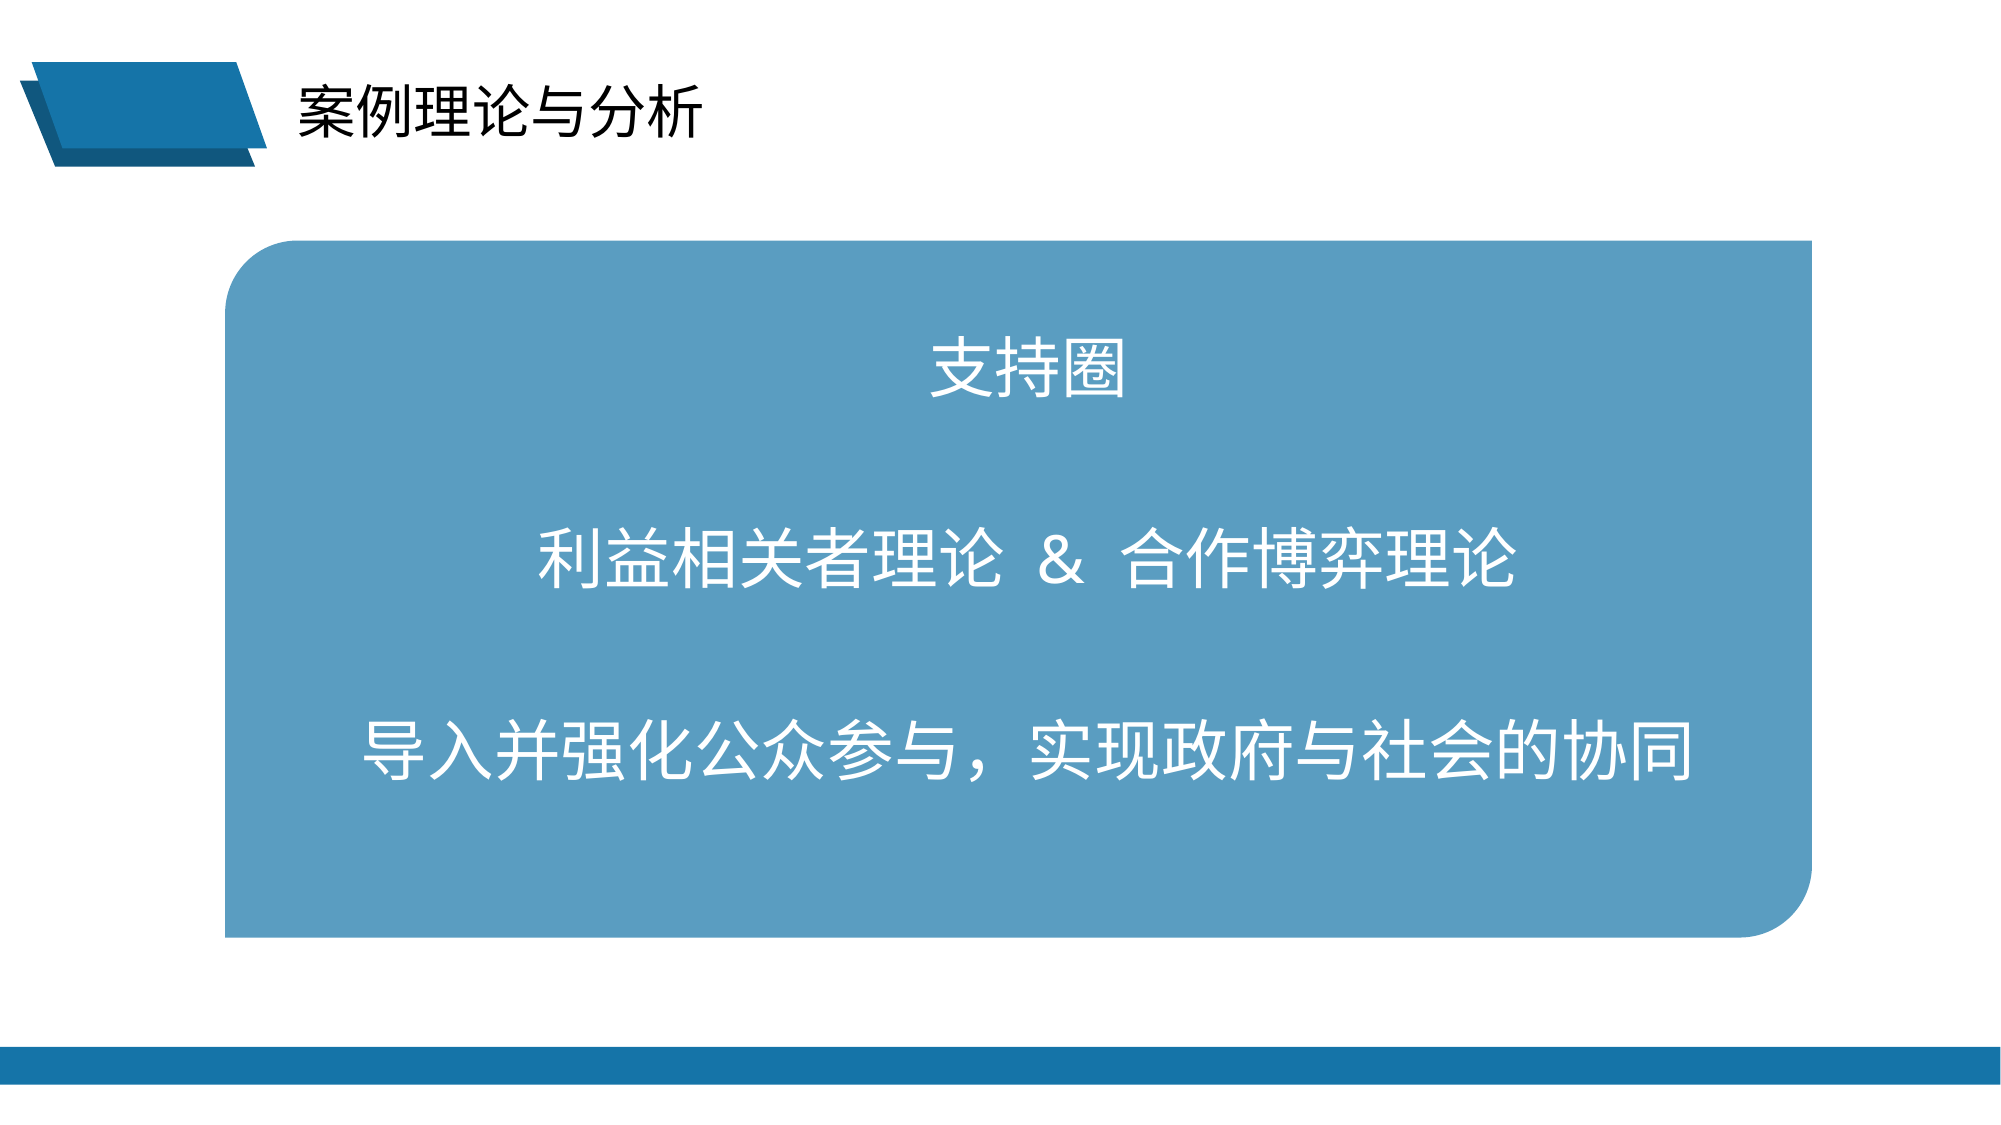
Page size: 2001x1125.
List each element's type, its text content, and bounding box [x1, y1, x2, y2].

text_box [19, 62, 268, 167]
text_box 案例理论与分析 [282, 67, 720, 153]
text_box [224, 240, 1832, 996]
text_box [0, 1045, 2001, 1087]
